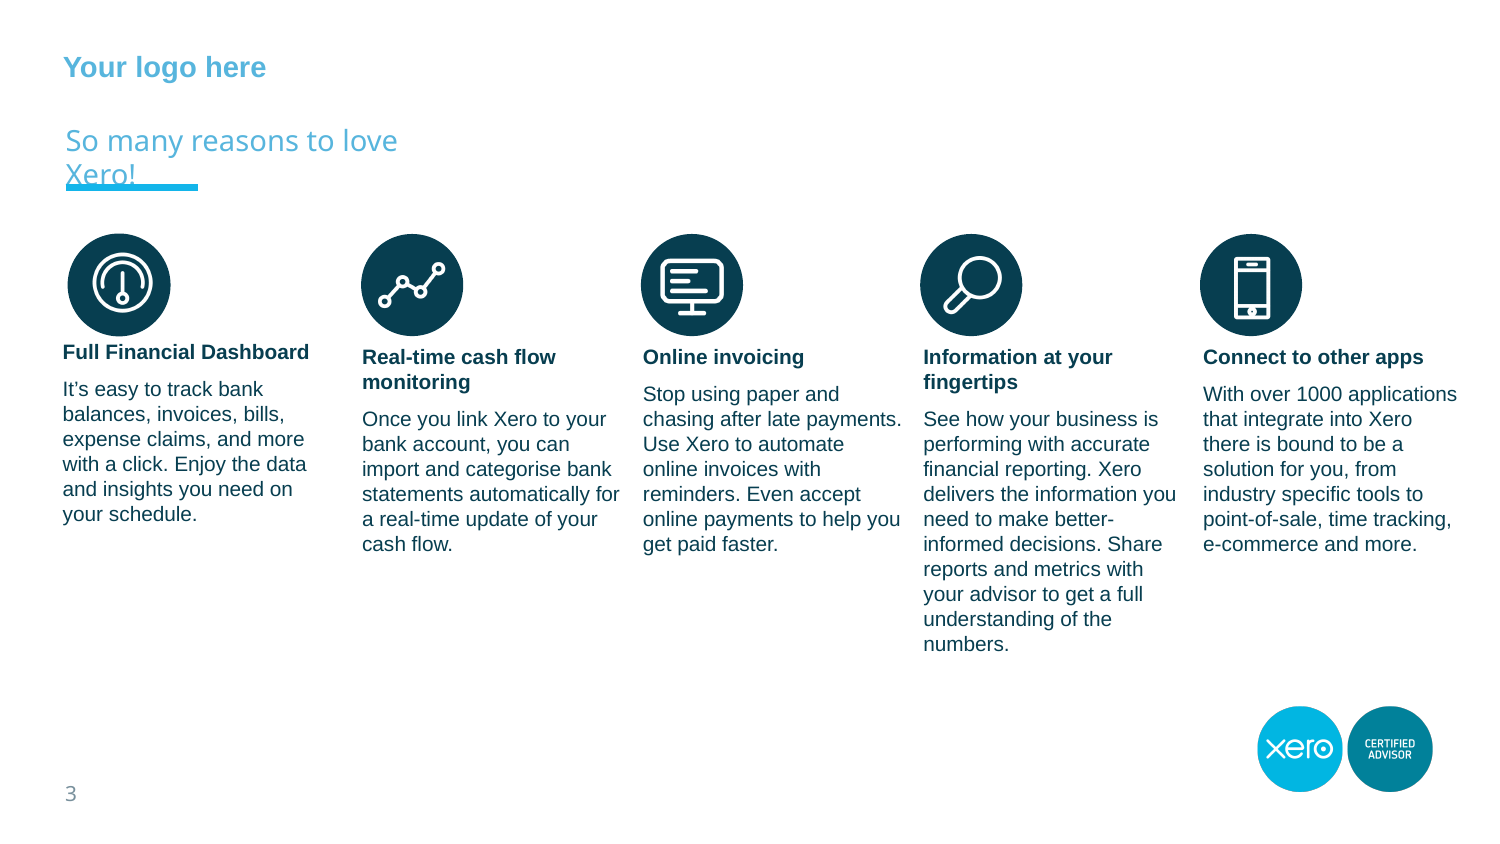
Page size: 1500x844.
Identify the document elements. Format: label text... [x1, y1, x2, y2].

picture [1238, 687, 1452, 811]
text_box Real-time cash flow monitoring Once you link Xero to your bank account, you can import and categorise bank statements automatically for a real-time update of your cash flow. [347, 328, 627, 571]
slide_number 3 [49, 763, 401, 822]
picture [374, 248, 448, 322]
text_box Online invoicing Stop using paper and chasing after late payments. Use Xero to automate online invoices with reminders. Even accept online payments to help you get paid faster. [627, 328, 908, 571]
text_box Connect to other apps With over 1000 applications that integrate into Xero there is bound to be a solution for you, from industry specific tools to point-of-sale, time tracking, e-commerce and more. [1188, 328, 1480, 571]
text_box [67, 233, 171, 337]
text_box [361, 251, 374, 319]
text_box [640, 233, 744, 337]
text_box Full Financial Dashboard It’s easy to track bank balances, invoices, bills, expense claims, and more with a click. Enjoy the data and insights you need on your schedule. [47, 328, 340, 541]
text_box So many reasons to love Xero! [50, 106, 487, 207]
text_box Information at your fingertips See how your business is performing with accurate financial reporting. Xero delivers the information you need to make better-informed decisions. Share reports and metrics with your advisor to get a full understanding of the numbers. [908, 328, 1200, 671]
text_box [377, 233, 464, 337]
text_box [919, 233, 1023, 337]
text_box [1199, 233, 1303, 337]
